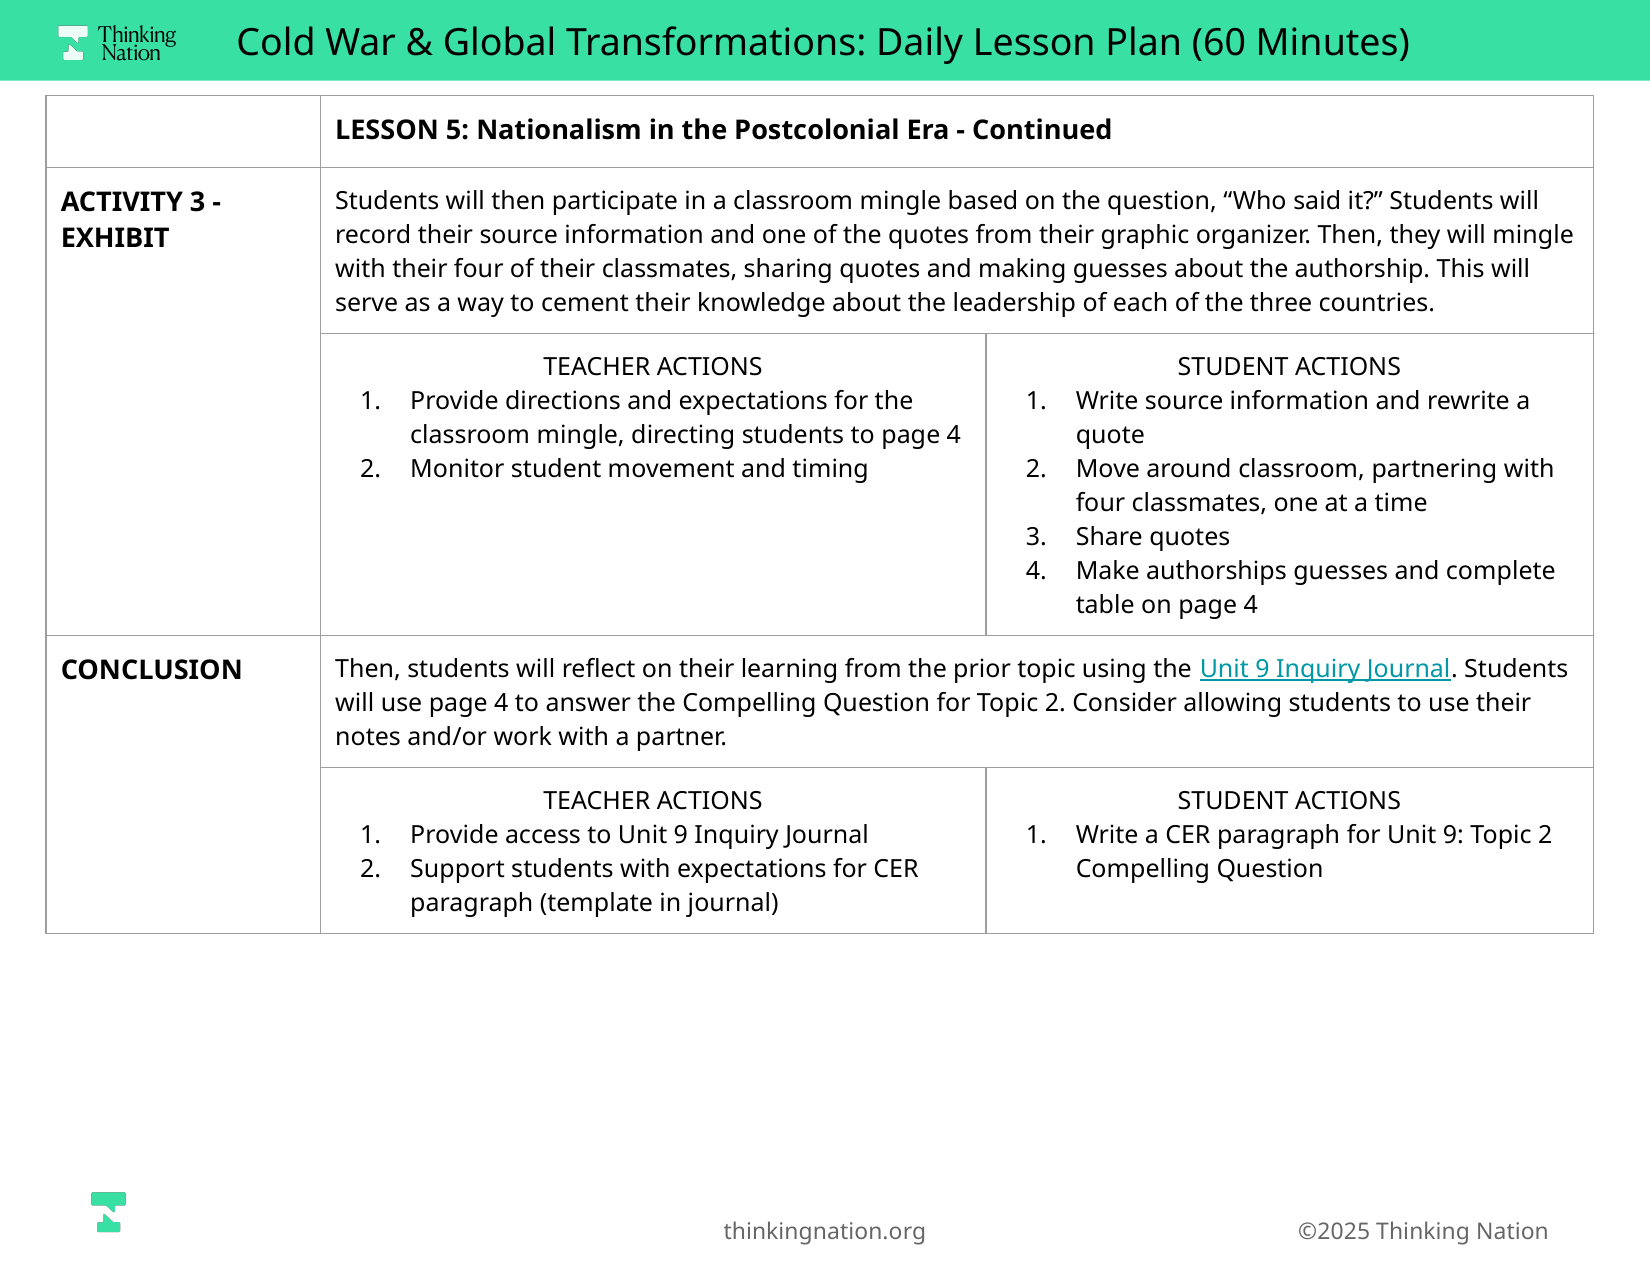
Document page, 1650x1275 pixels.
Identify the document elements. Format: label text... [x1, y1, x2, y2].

table_header LESSON 5: Nationalism in the Postcolonial Era - Continued [321, 96, 1593, 167]
text_box Cold War & Global Transformations: Daily Lesson Plan (60 Minutes) [0, 0, 1650, 81]
text_box ©2025 Thinking Nation [1174, 1200, 1566, 1240]
table_cell CONCLUSION [47, 636, 320, 933]
text_box thinkingnation.org [629, 1200, 1021, 1240]
table_cell TEACHER ACTIONS Provide directions and expectations for the classroom mingle, directing students to page 4 Monitor student movement and timing [321, 334, 985, 635]
picture [45, 14, 180, 85]
table_cell STUDENT ACTIONS Write source information and rewrite a quote Move around classroom, partnering with four classmates, one at a time Share quotes Make authorships guesses and complete table on page 4 [987, 334, 1593, 635]
table_cell STUDENT ACTIONS Write a CER paragraph for Unit 9: Topic 2 Compelling Question [987, 768, 1593, 933]
table_cell Then, students will reflect on their learning from the prior topic using the Unit 9 Inquiry Journal. Students will use page 4 to answer the Compelling Question for Topic 2. Consider allowing students to use their notes and/or work with a partner. [321, 636, 1593, 767]
table_cell Students will then participate in a classroom mingle based on the question, “Who said it?” Students will record their source information and one of the quotes from their graphic organizer. Then, they will mingle with their four of their classmates, sharing quotes and making guesses about the authorship. This will serve as a way to cement their knowledge about the leadership of each of the three countries. [321, 168, 1593, 333]
picture [80, 1184, 136, 1240]
table_header [47, 96, 320, 167]
table_cell ACTIVITY 3 - EXHIBIT [47, 168, 320, 635]
table_cell TEACHER ACTIONS Provide access to Unit 9 Inquiry Journal Support students with expectations for CER paragraph (template in journal) [321, 768, 985, 933]
